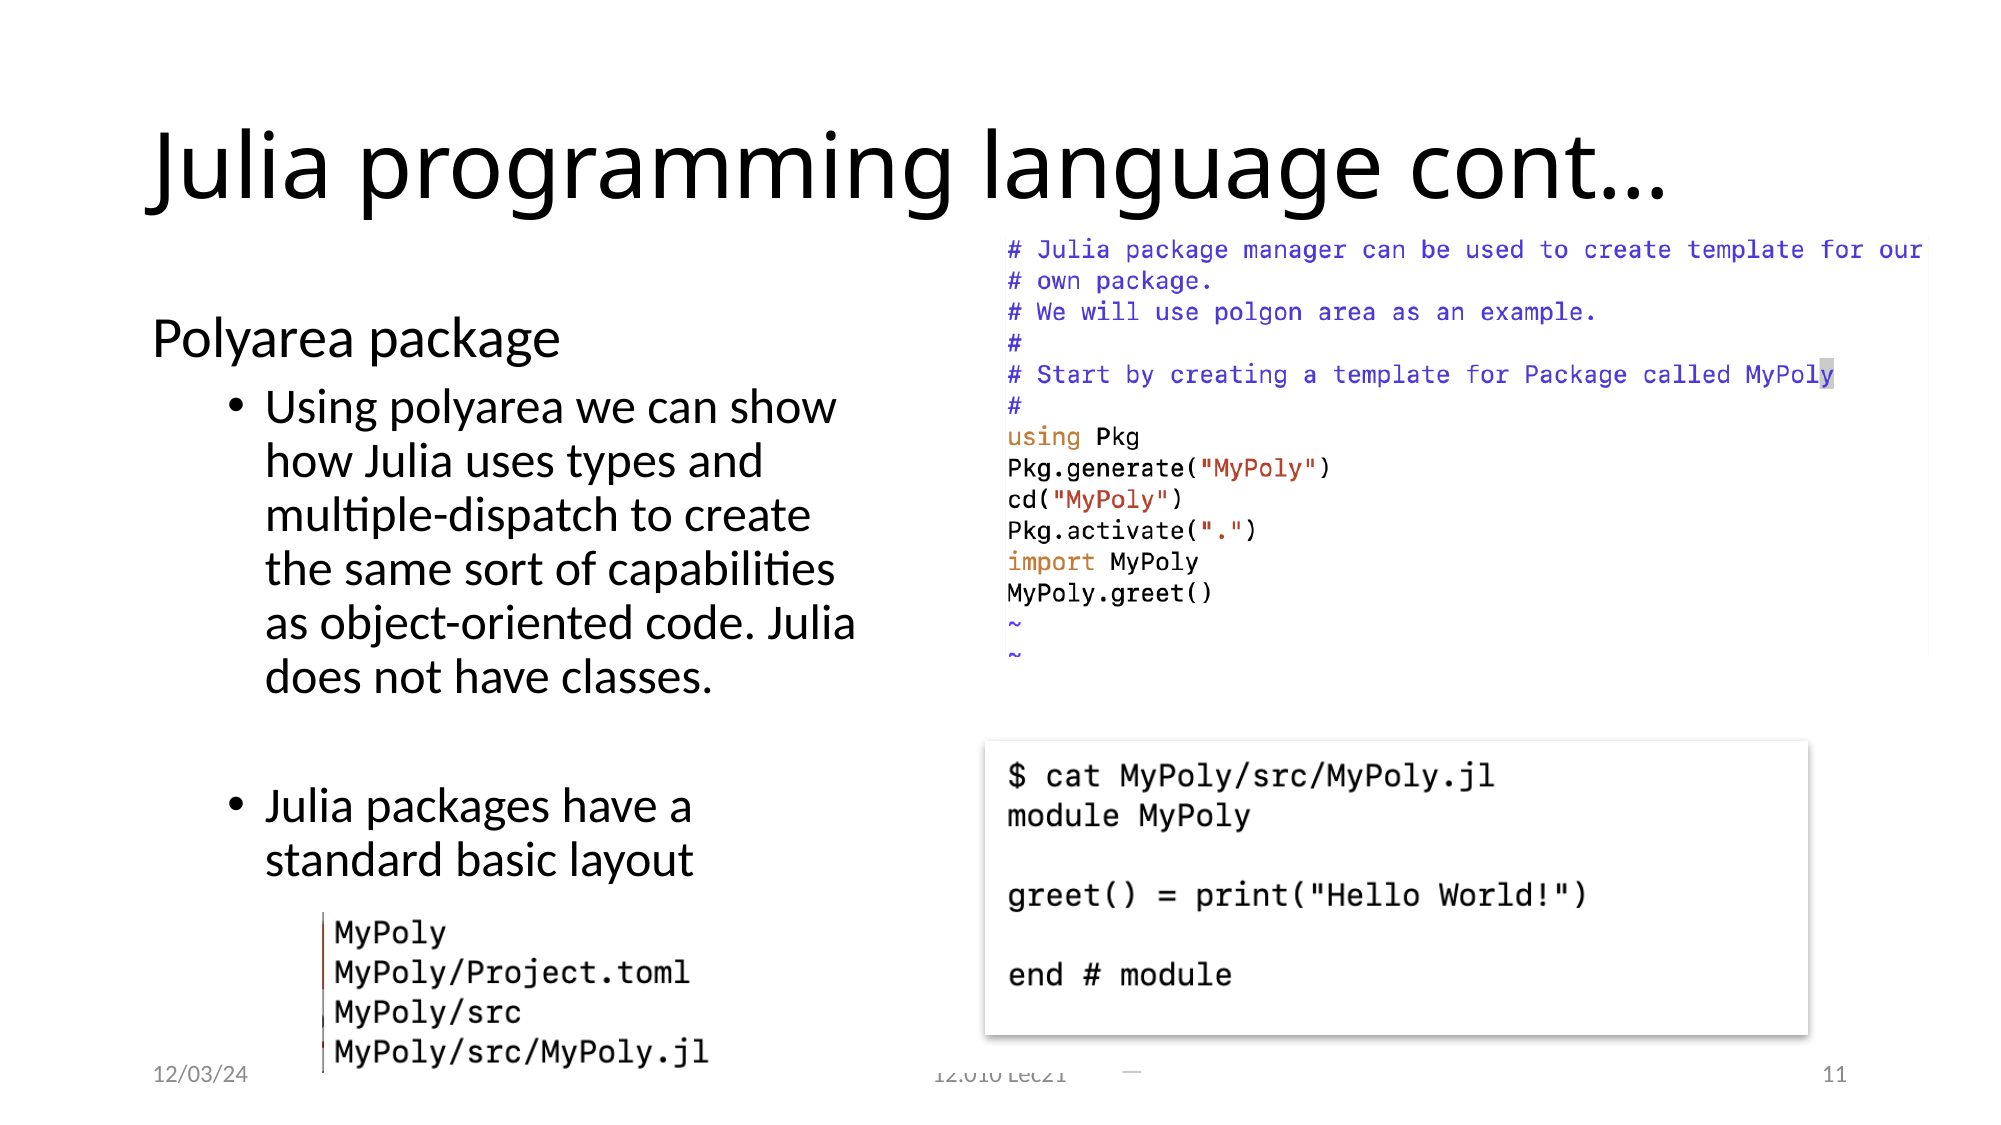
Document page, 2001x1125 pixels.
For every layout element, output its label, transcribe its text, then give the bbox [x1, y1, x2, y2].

slide_number 11 [1412, 1042, 1863, 1103]
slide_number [137, 1042, 588, 1103]
picture [1005, 236, 1929, 657]
picture [322, 755, 1794, 1073]
list Polyarea package Using polyarea we can show how Julia uses types and multiple-dispatch to create the same sort of capabilities as object-oriented code. Julia does not have classes. Julia packages have a standard basic layout [137, 299, 878, 1014]
title Julia programming language cont… [137, 59, 1863, 278]
footer 12.010 Lec21 [662, 1073, 1338, 1103]
